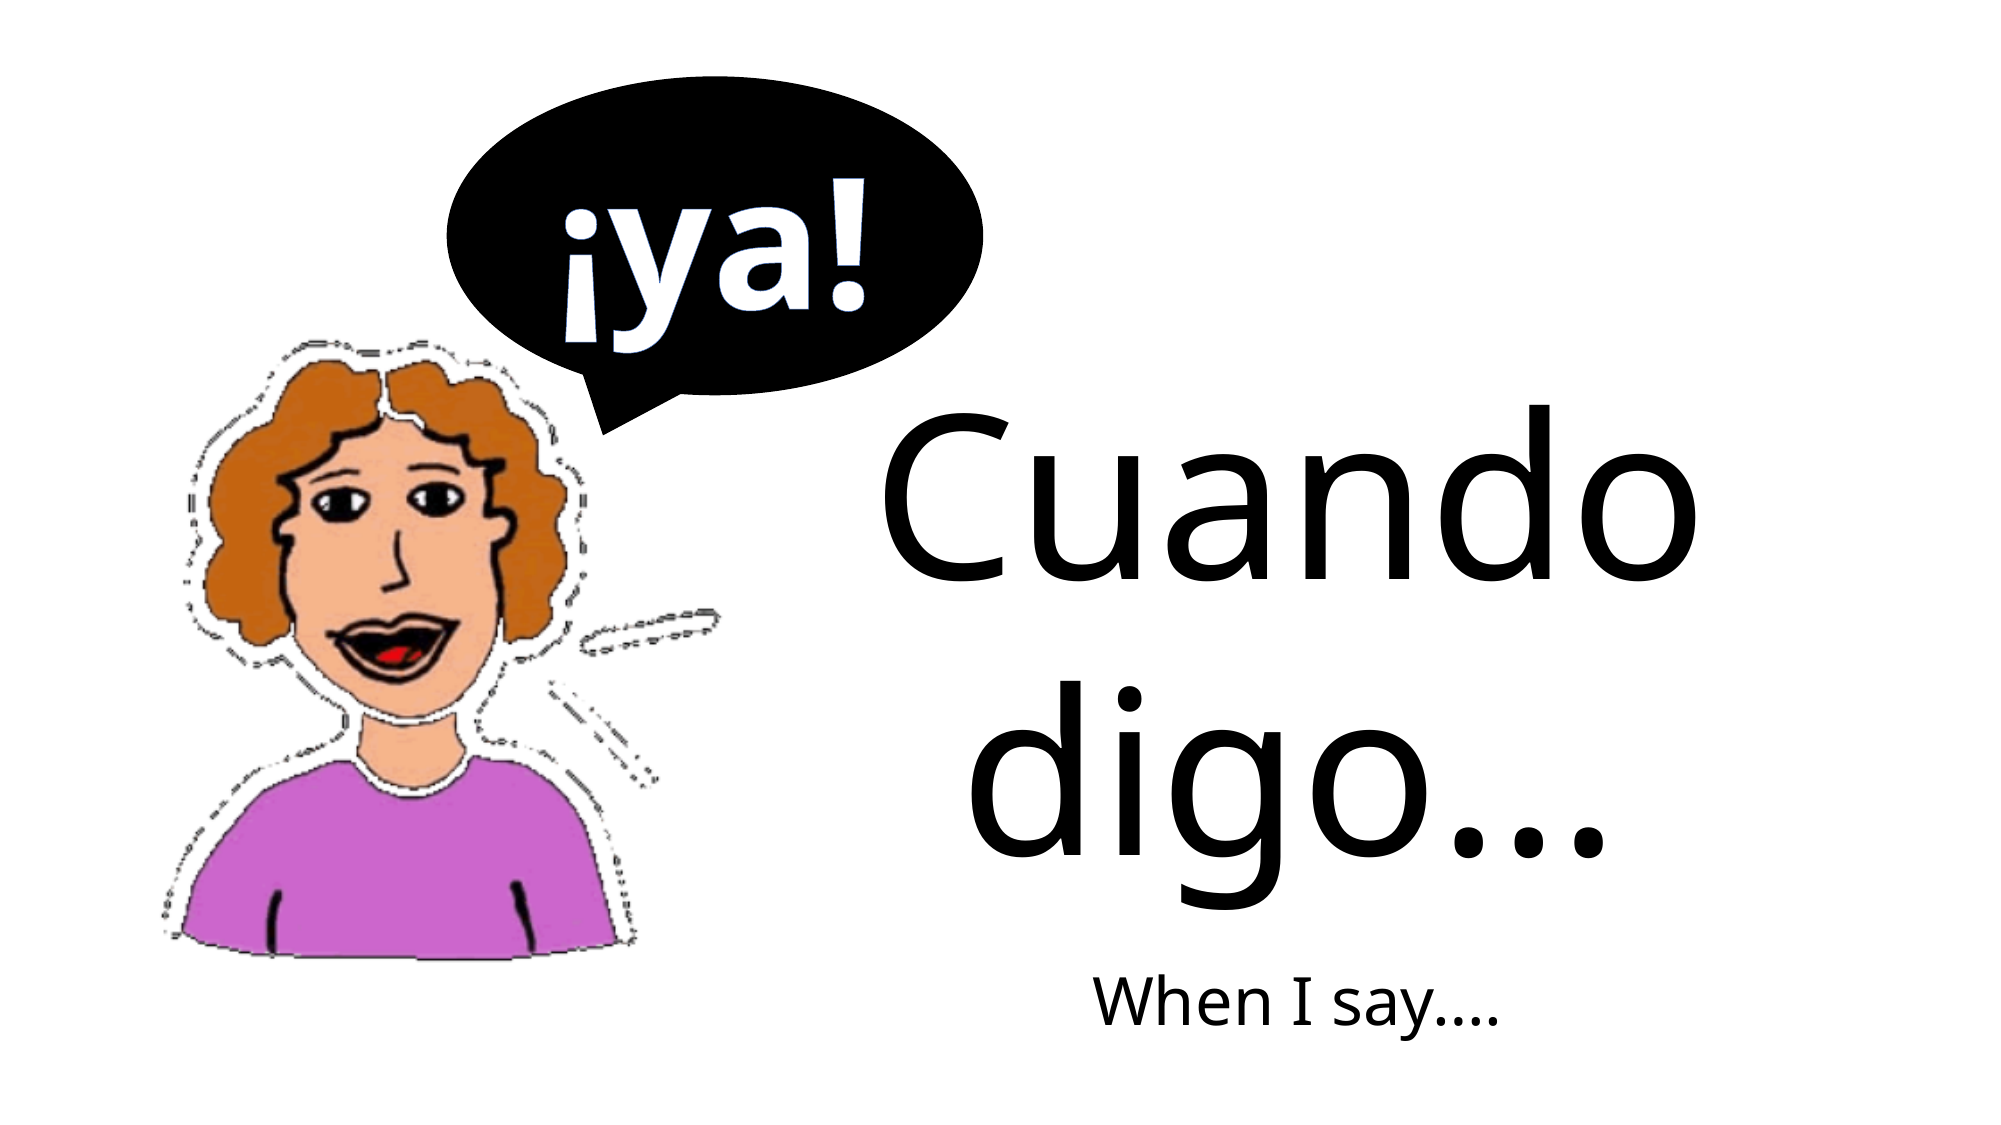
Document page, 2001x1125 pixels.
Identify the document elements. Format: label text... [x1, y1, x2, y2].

picture [114, 243, 782, 1018]
text_box When I say…. [1077, 951, 1902, 1046]
text_box Cuando digo… [782, 343, 1855, 909]
text_box ¡ya! [446, 76, 984, 343]
